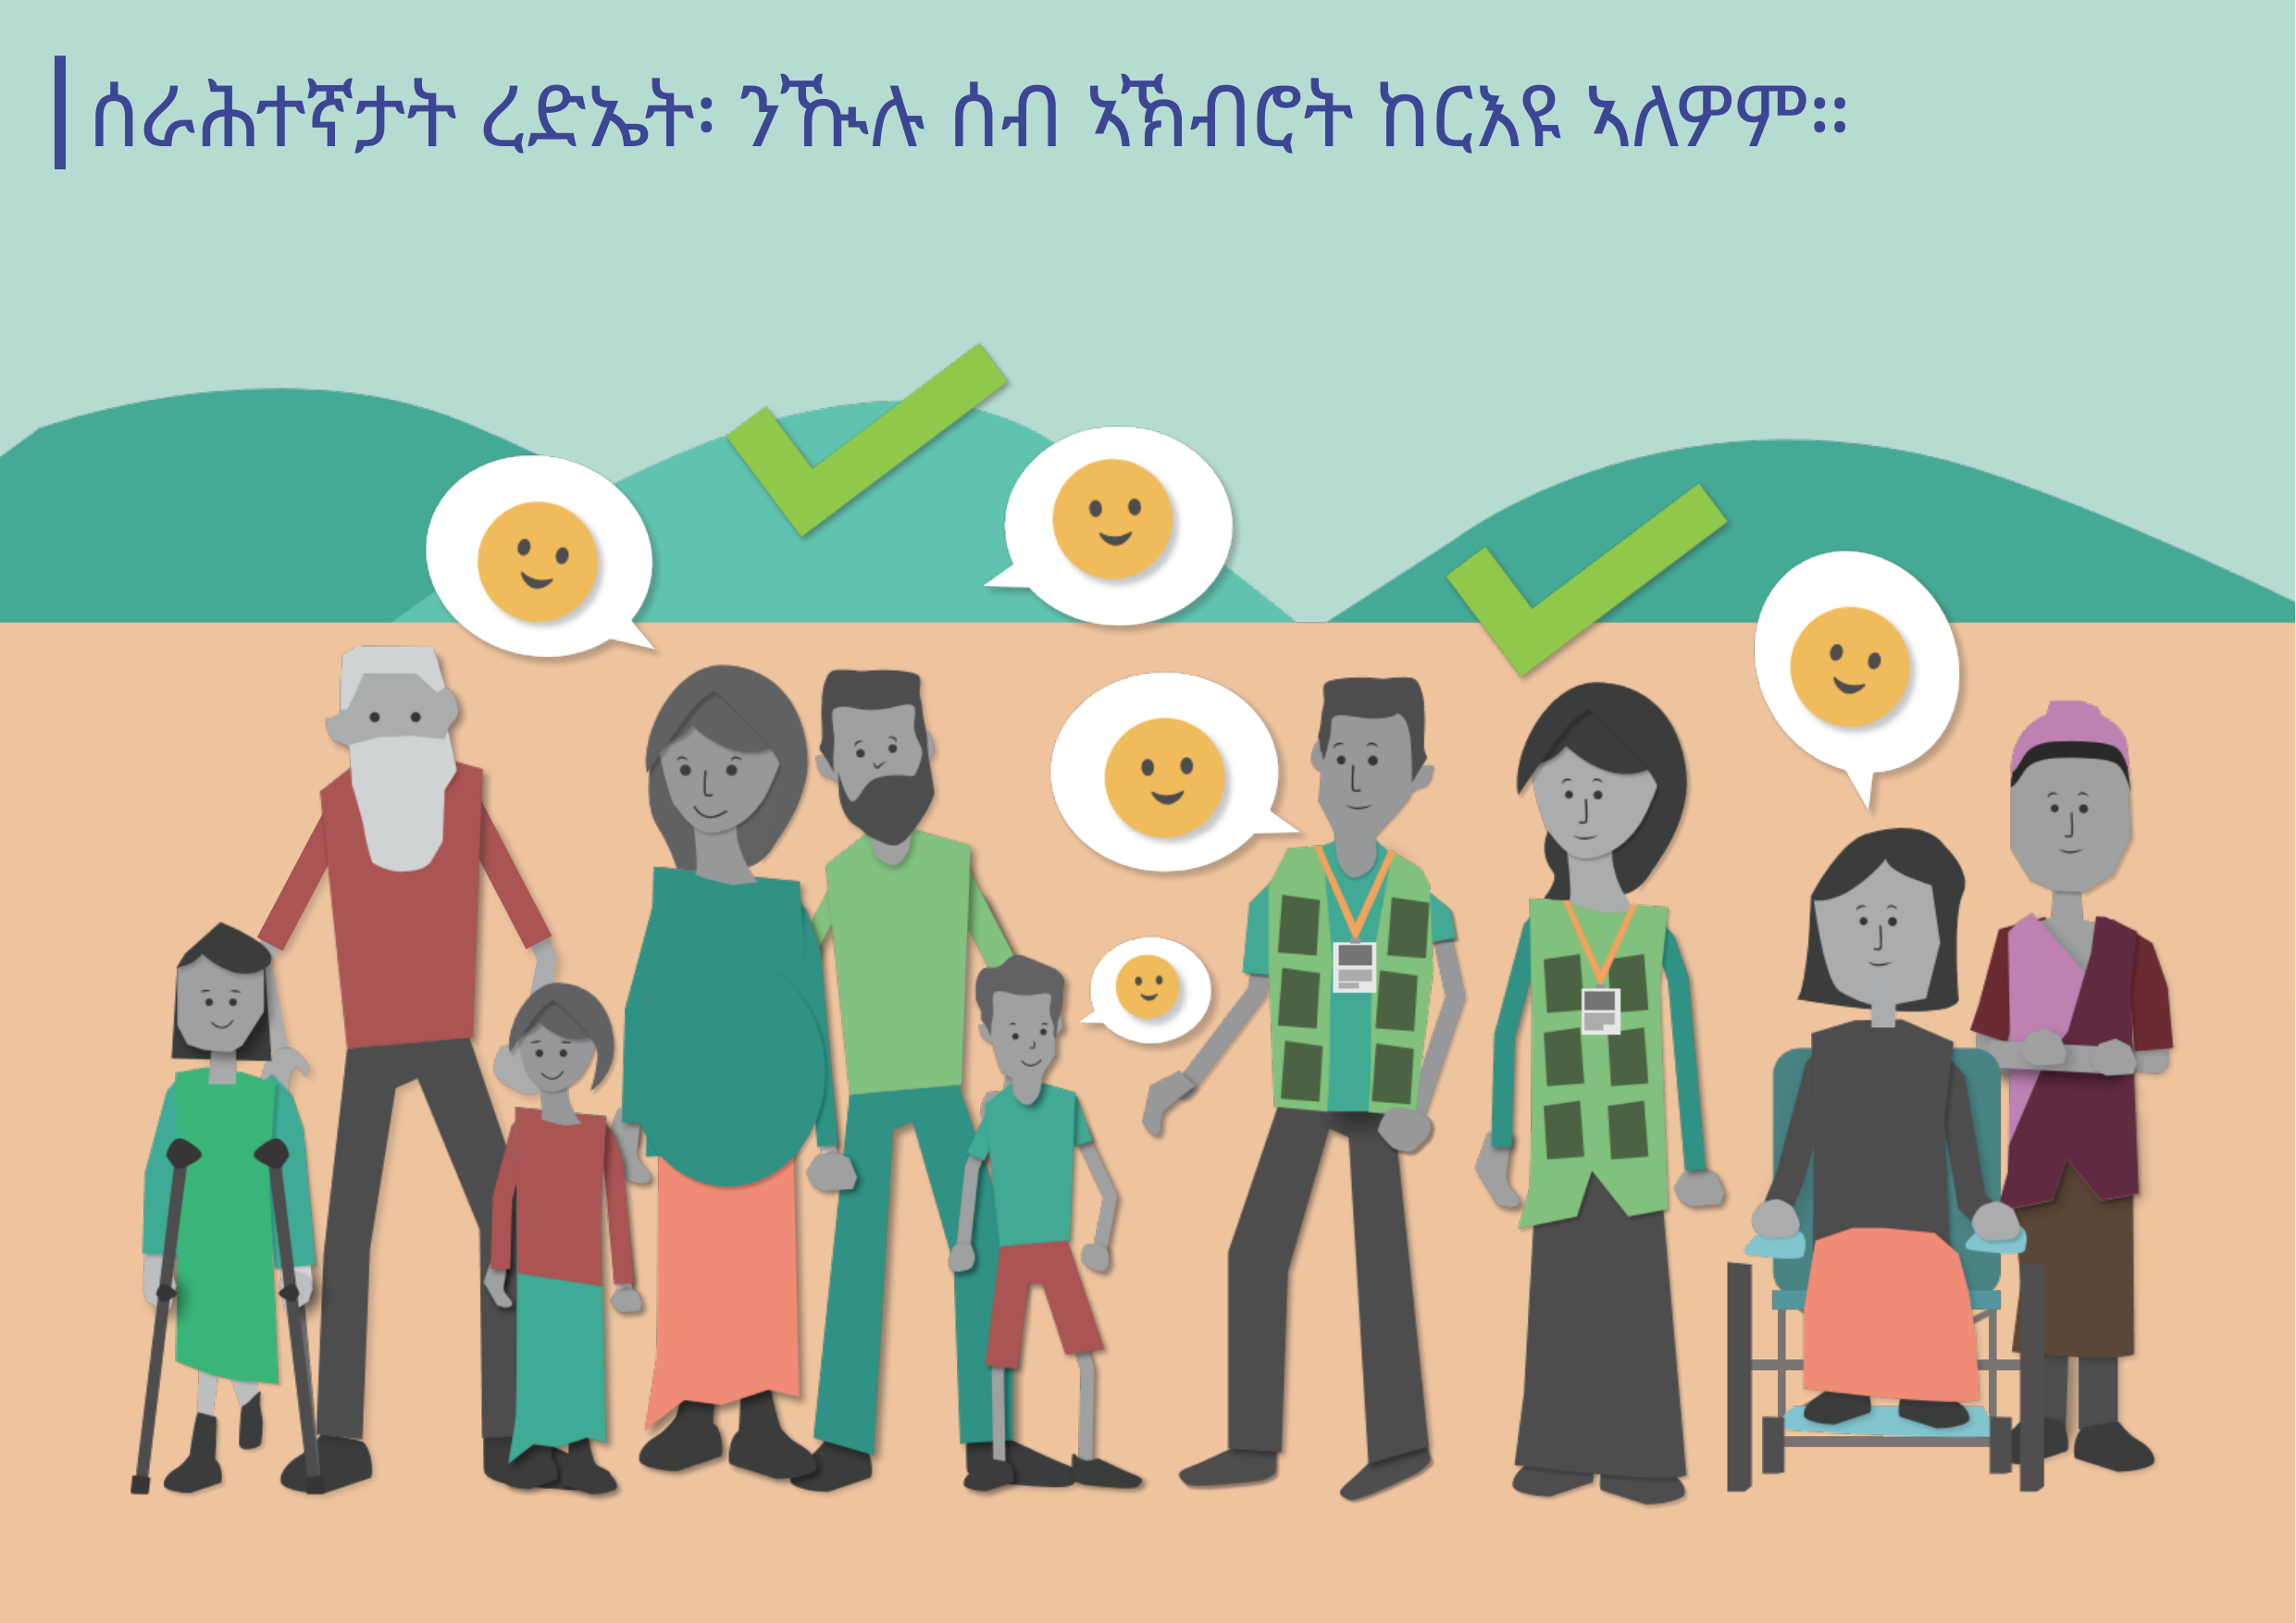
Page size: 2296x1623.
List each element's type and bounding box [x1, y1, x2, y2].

text_box [0, 0, 2296, 1623]
